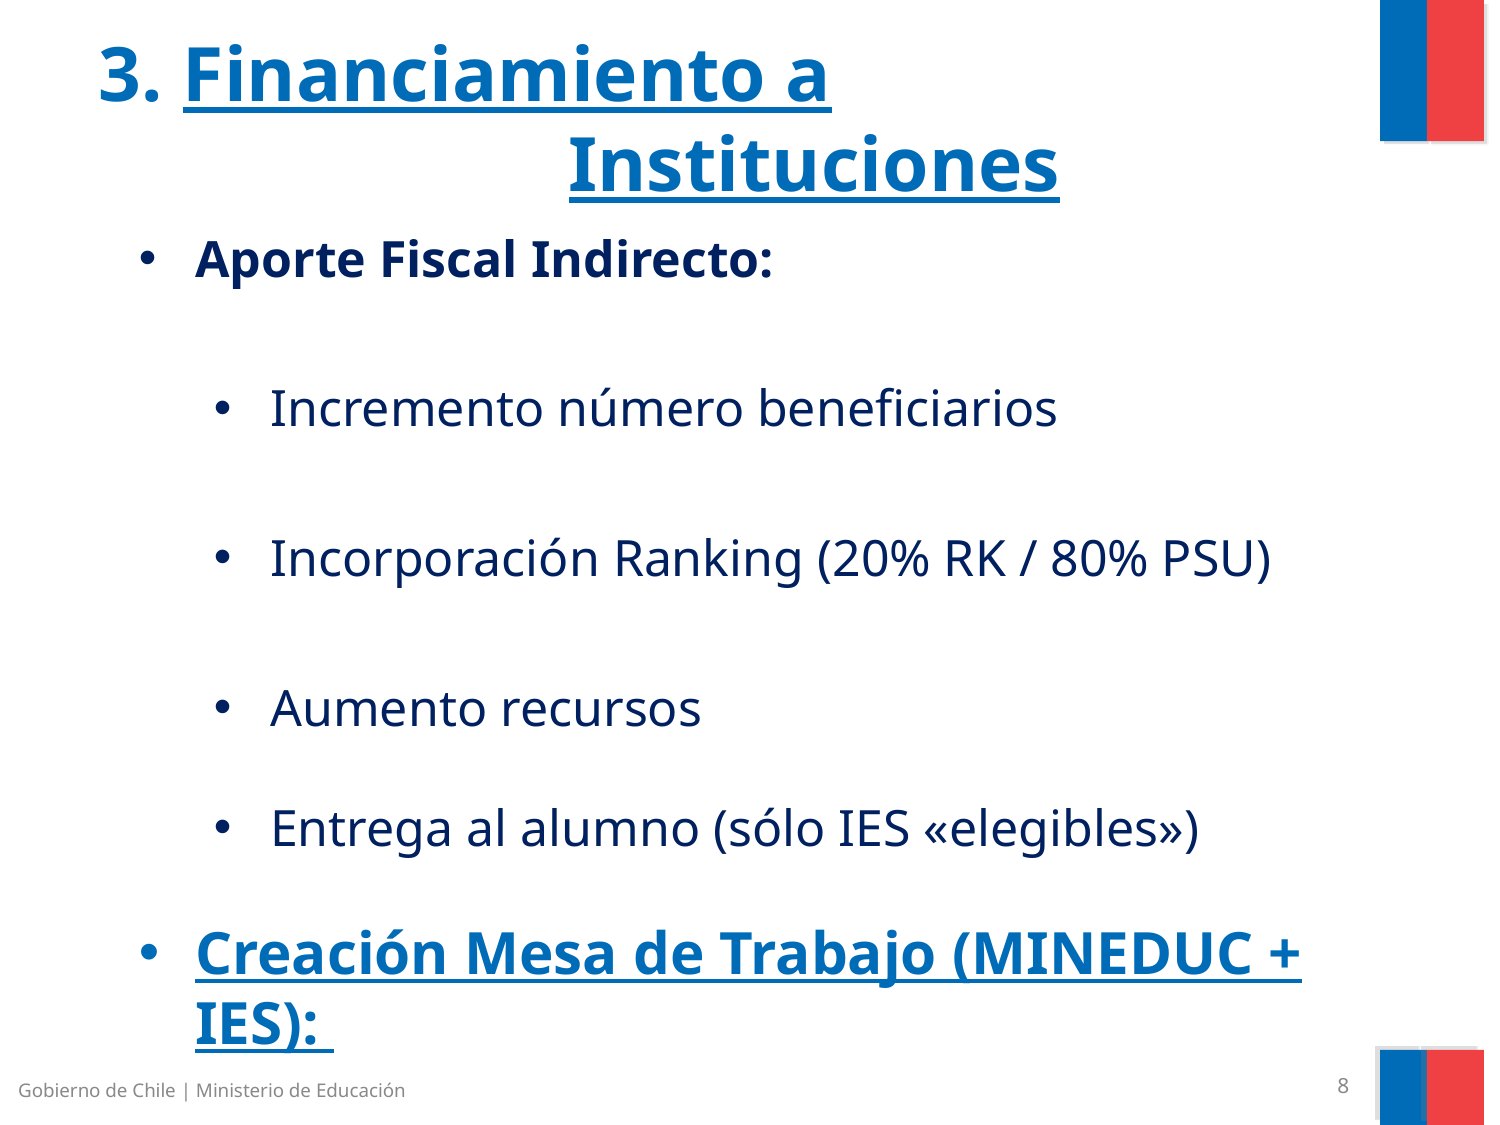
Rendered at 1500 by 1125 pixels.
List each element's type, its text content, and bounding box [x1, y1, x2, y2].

title 3. Financiamiento a Instituciones [83, 18, 1424, 207]
footer Gobierno de Chile | Ministerio de Educación [3, 1070, 479, 1112]
list Aporte Fiscal Indirecto: Incremento número beneficiarios Incorporación Ranking (20% RK / 80% PSU) Aumento recursos Entrega al alumno (sólo IES «elegibles») Creación Mesa de Trabajo (MINEDUC + IES): Plazo: Proyecto de Ley 30 Abril 2012 [58, 219, 1400, 830]
slide_number 8 [1014, 1070, 1365, 1103]
